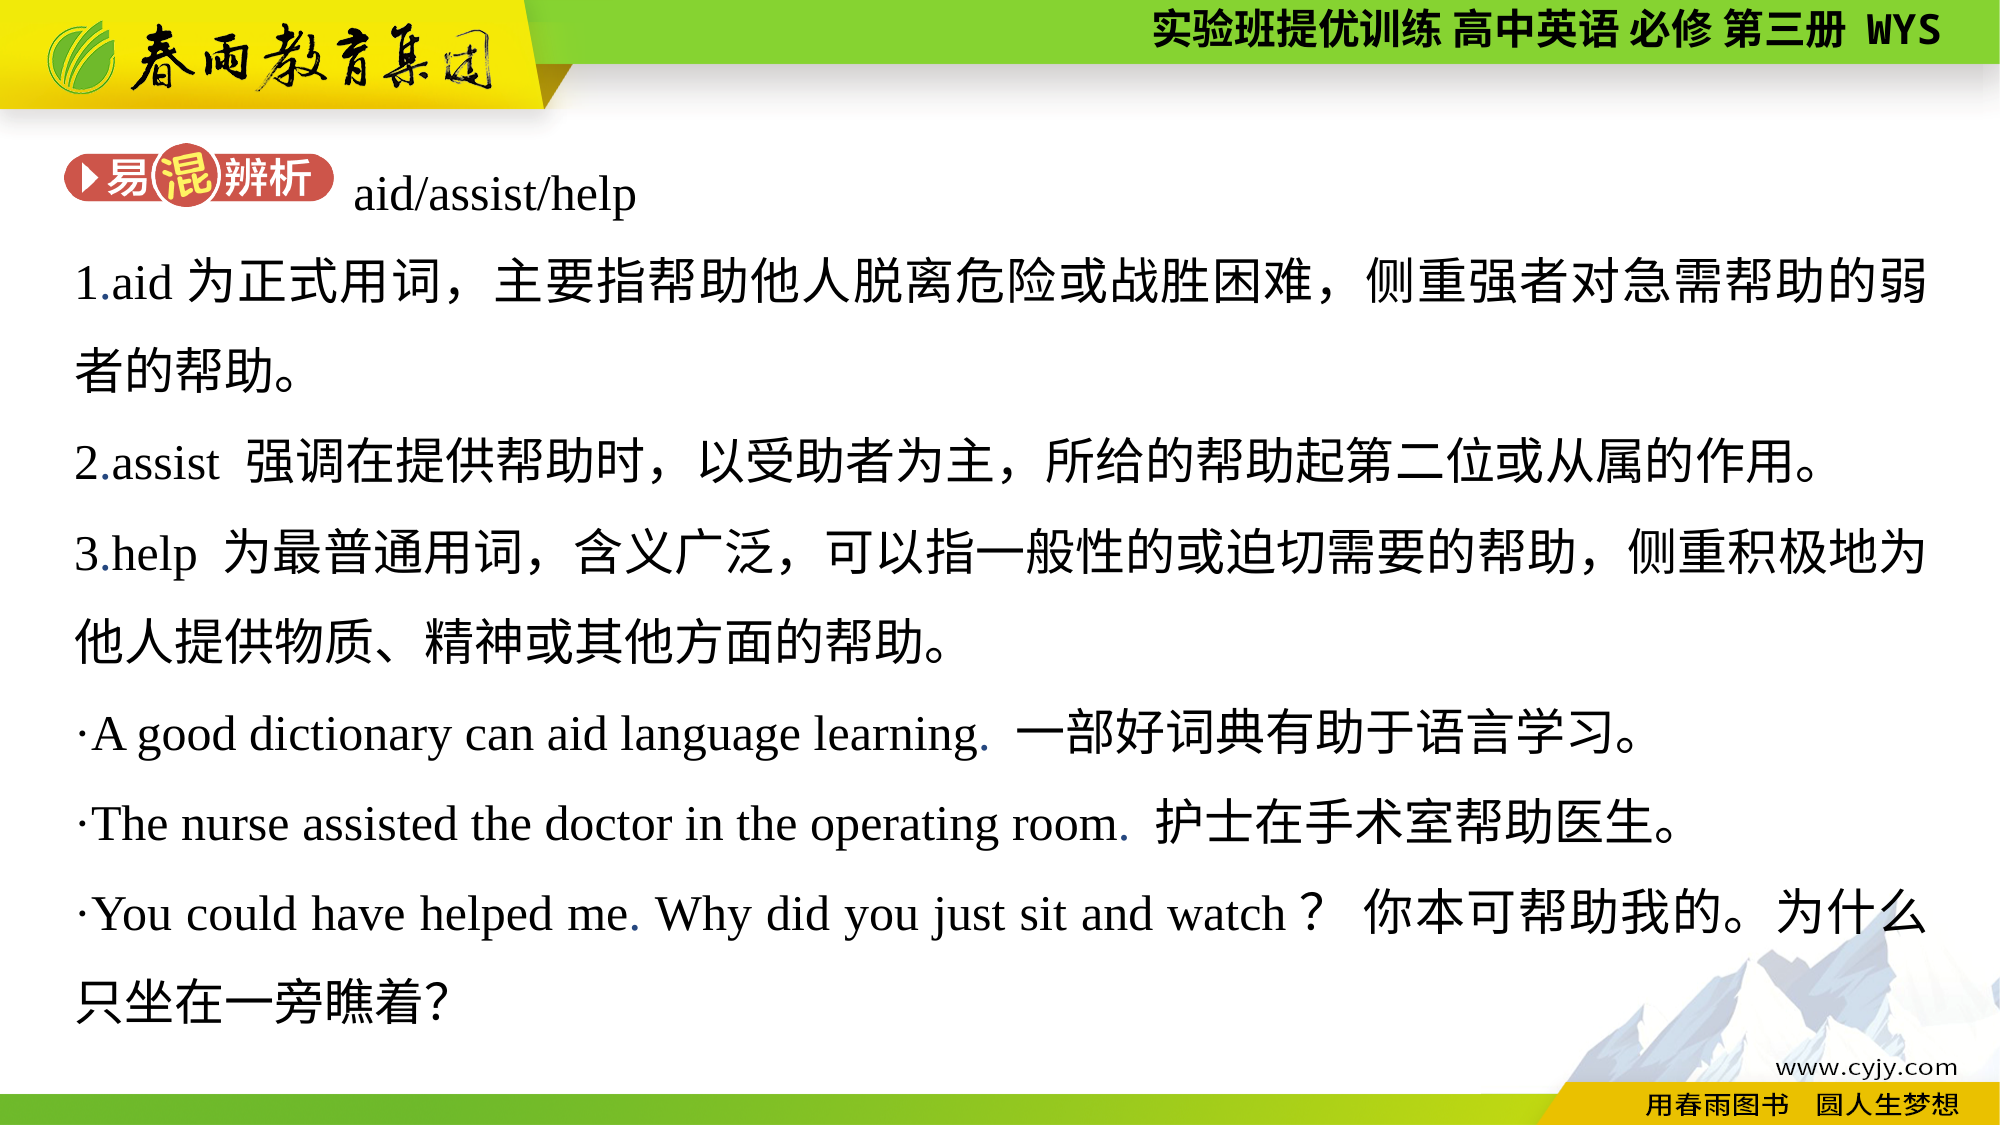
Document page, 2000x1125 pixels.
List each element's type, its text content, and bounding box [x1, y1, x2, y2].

list aid/assist/help 1.aid为正式用词，主要指帮助他人脱离危险或战胜困难，侧重强者对急需帮助的弱者的帮助。 2.assist 强调在提供帮助时，以受助者为主，所给的帮助起第二位或从属的作用。 3.help 为最普通用词，含义广泛，可以指一般性的或迫切需要的帮助，侧重积极地为他人提供物质、精神或其他方面的帮助。 ·A good dictionary can aid language learning. 一部好词典有助于语言学习。 ·The nurse assisted the doctor in the operating room. 护士在手术室帮助医生。 ·You could have helped me. Why did you just sit and watch？ 你本可帮助我的。为什么只坐在一旁瞧着？ [59, 122, 1944, 1035]
picture [0, 0, 2000, 1125]
